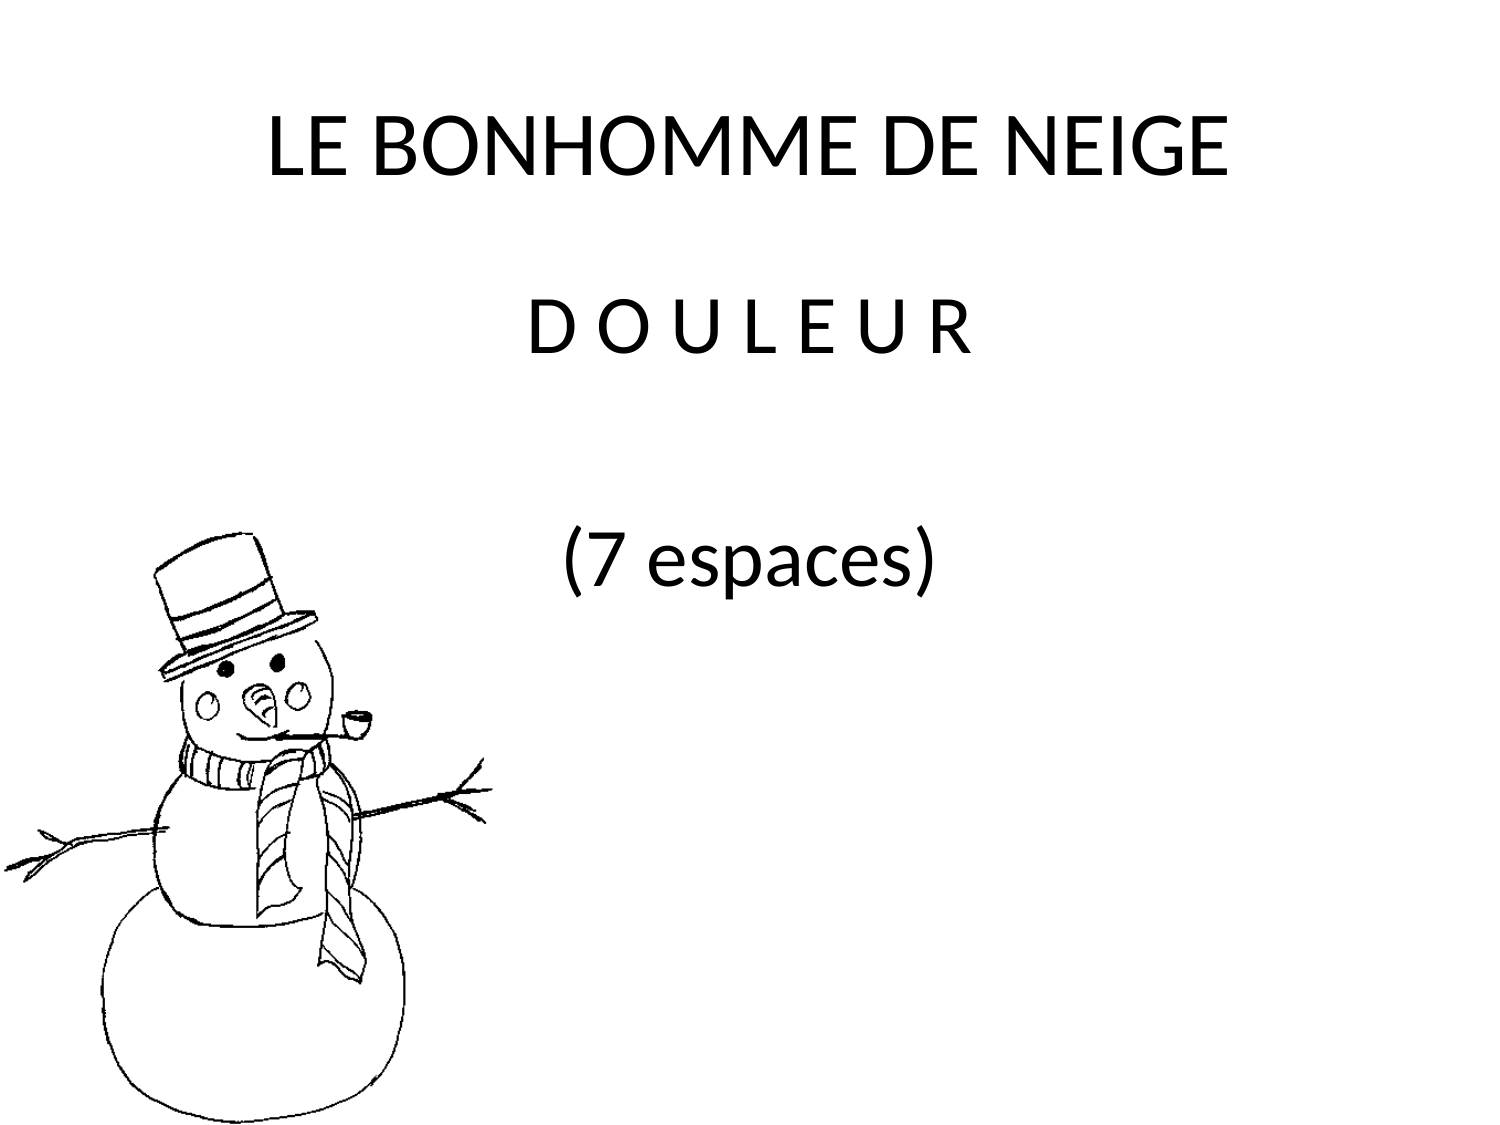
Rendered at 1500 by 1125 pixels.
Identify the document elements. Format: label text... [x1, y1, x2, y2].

picture [0, 524, 496, 1125]
title LE BONHOMME DE NEIGE [75, 45, 1425, 233]
list D O U L E U R (7 espaces) [75, 262, 1425, 1005]
